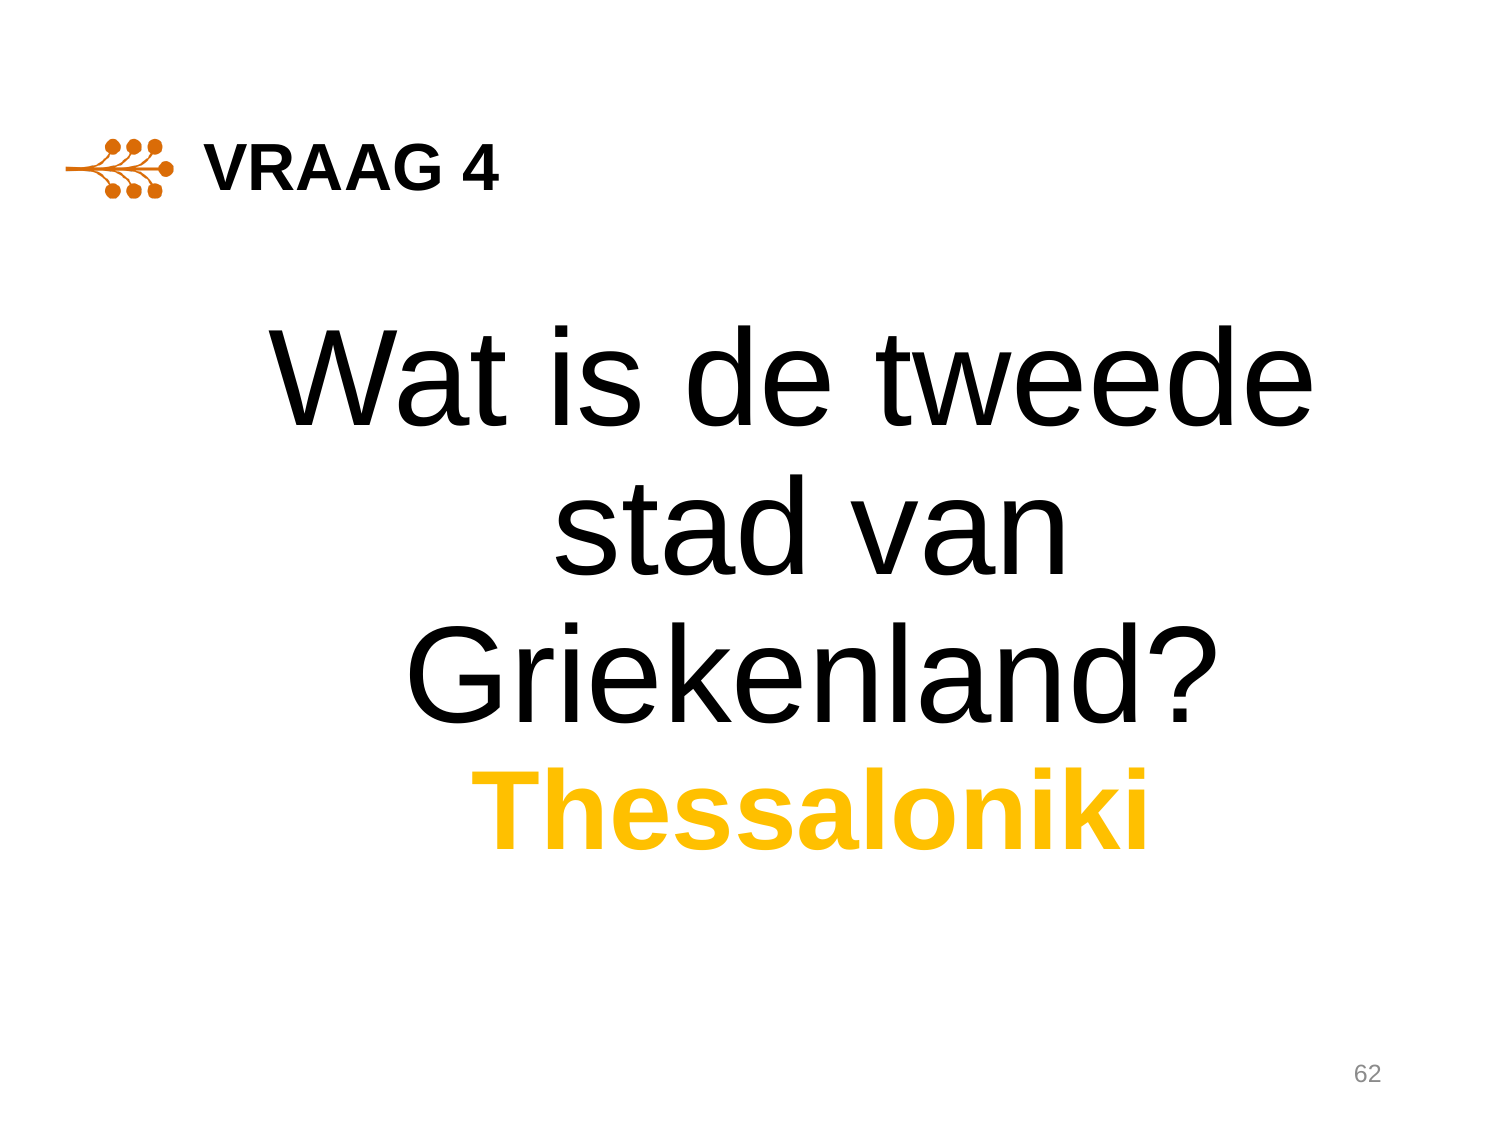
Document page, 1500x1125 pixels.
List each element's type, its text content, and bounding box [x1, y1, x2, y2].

list Wat is de tweede stad van Griekenland? Thessaloniki [190, 299, 1397, 1014]
picture [65, 138, 174, 199]
title Vraag 4 [188, 59, 1397, 278]
slide_number 62 [1059, 1042, 1397, 1103]
